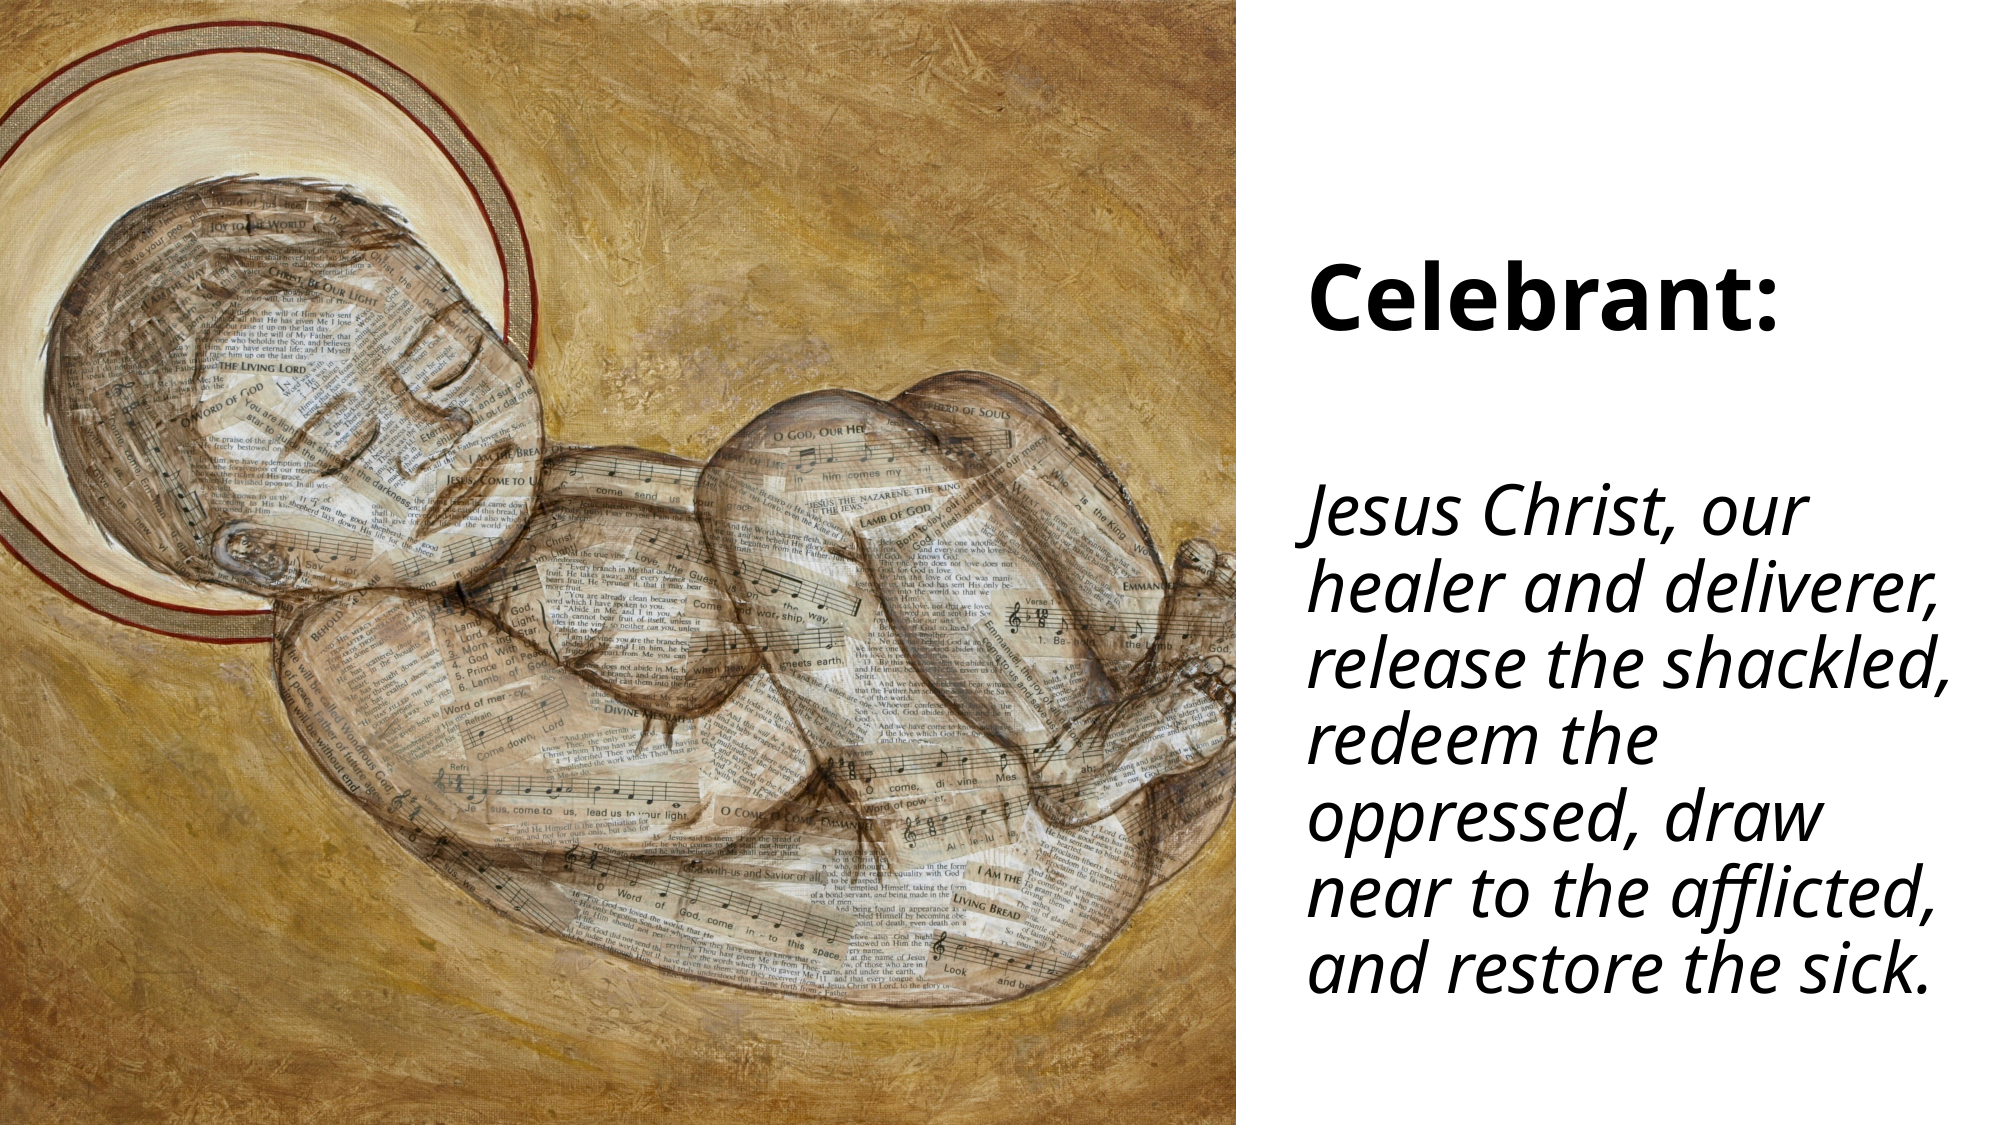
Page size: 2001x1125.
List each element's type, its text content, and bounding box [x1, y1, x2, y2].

picture [0, 0, 1236, 1125]
text_box Celebrant: Jesus Christ, our healer and deliverer, release the shackled, redeem the oppressed, draw near to the afflicted, and restore the sick. [1291, 244, 1982, 1032]
